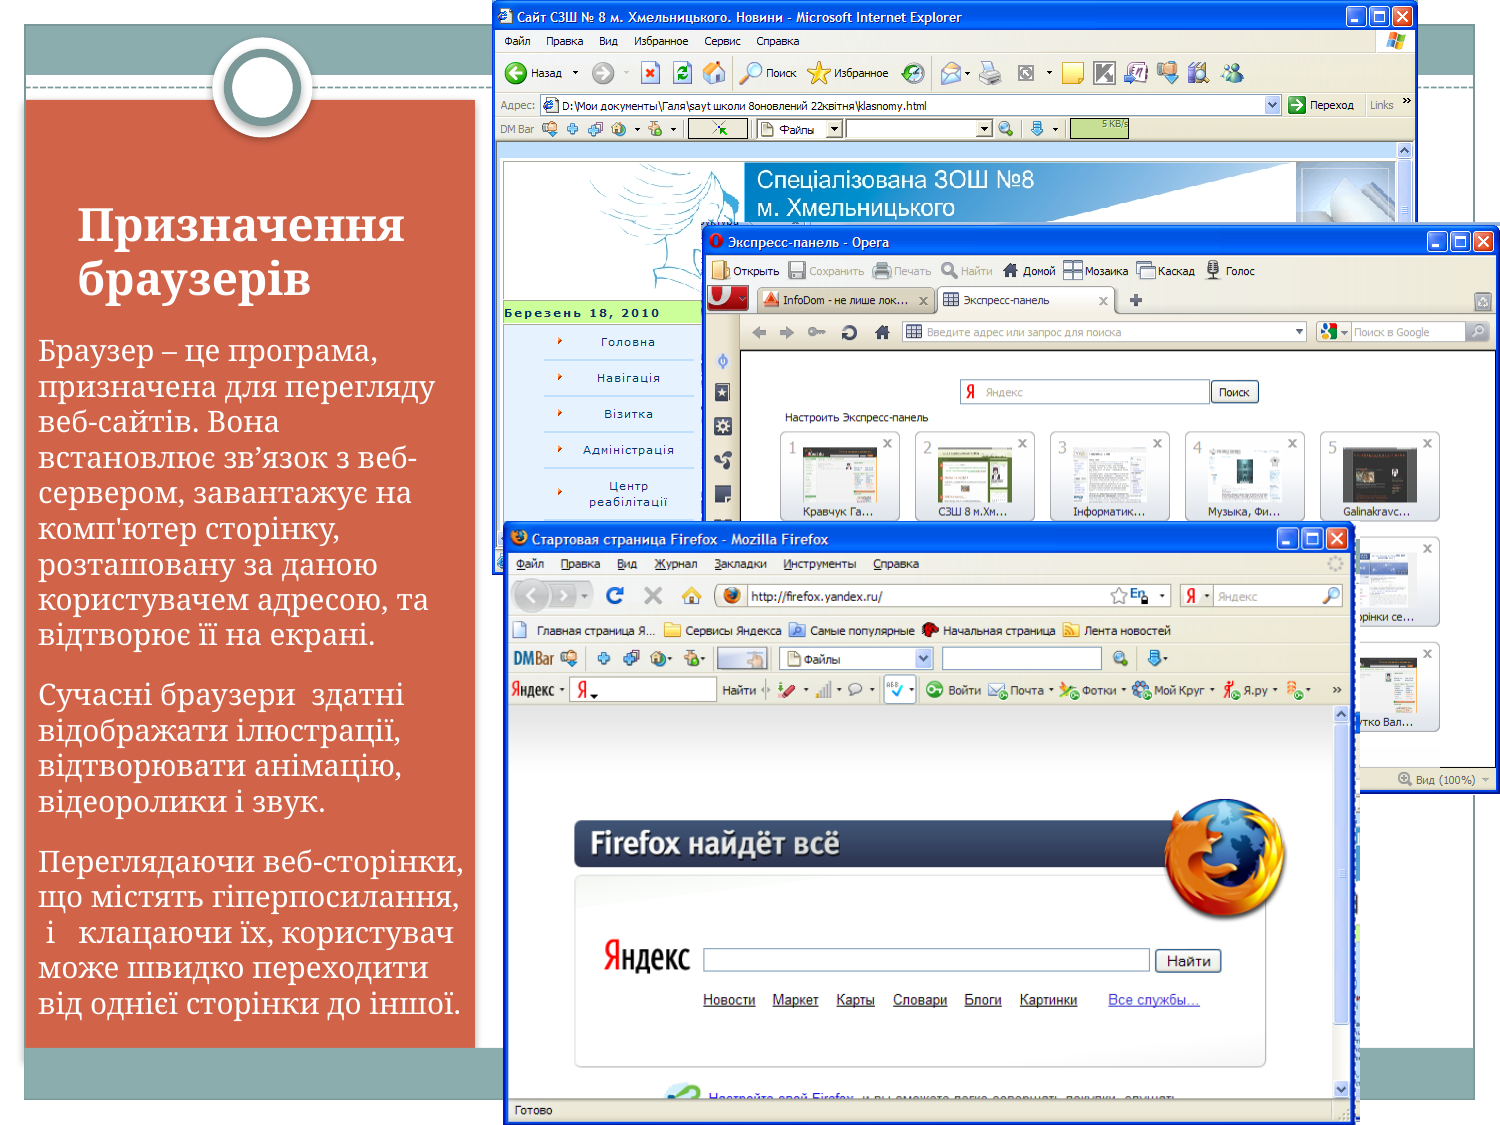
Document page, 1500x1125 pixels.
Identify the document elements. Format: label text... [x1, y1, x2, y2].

title Призначення браузерів [62, 149, 450, 313]
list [491, 0, 1418, 575]
picture [503, 222, 1500, 1125]
list Браузер – це програма, призначена для перегляду веб-сайтів. Вона встановлює зв’язок з веб-сервером, завантажує на комп'ютер сторінку, розташовану за даною користувачем адресою, та відтворює її на екрані. Сучасні браузери здатні відображати ілюстрації, відтворювати анімацію, відеоролики і звук. Переглядаючи веб-сторінки, що містять гіперпосилання, і клацаючи їх, користувач може швидко переходити від однієї сторінки до іншої. [23, 324, 481, 1055]
